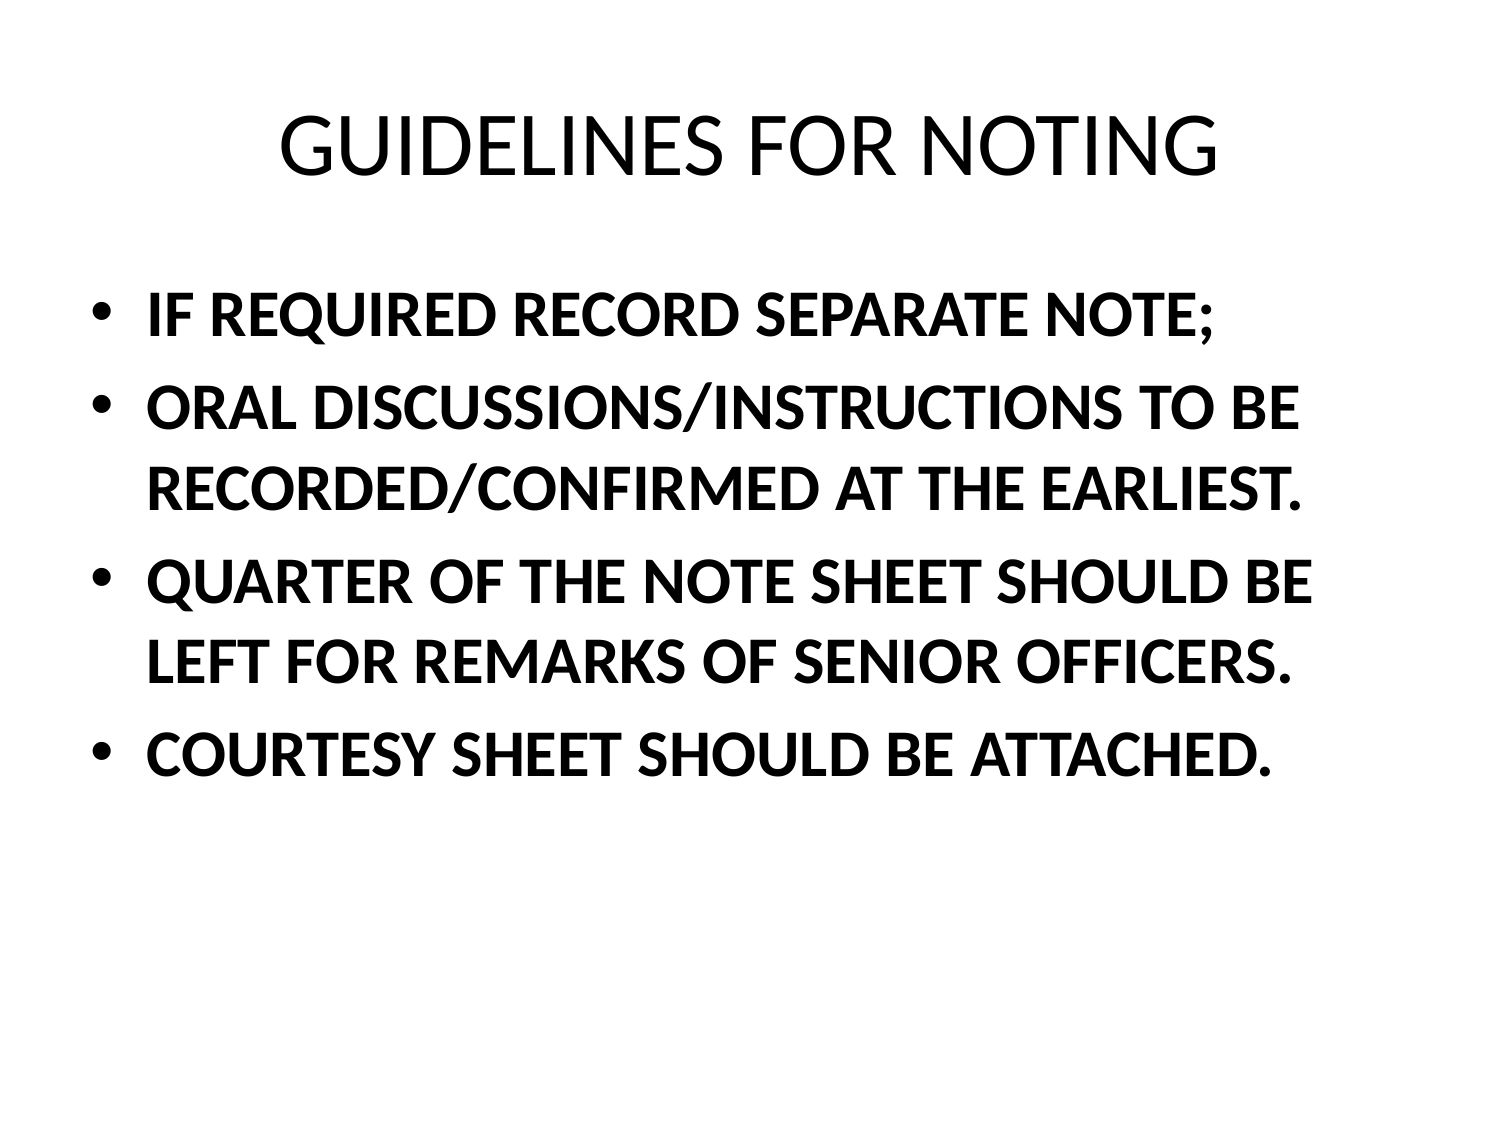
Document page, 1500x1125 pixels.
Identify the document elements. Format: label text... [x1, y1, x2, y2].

list IF REQUIRED RECORD SEPARATE NOTE; ORAL DISCUSSIONS/INSTRUCTIONS TO BE RECORDED/CONFIRMED AT THE EARLIEST. QUARTER OF THE NOTE SHEET SHOULD BE LEFT FOR REMARKS OF SENIOR OFFICERS. COURTESY SHEET SHOULD BE ATTACHED. [75, 262, 1425, 1005]
title GUIDELINES FOR NOTING [75, 45, 1425, 233]
